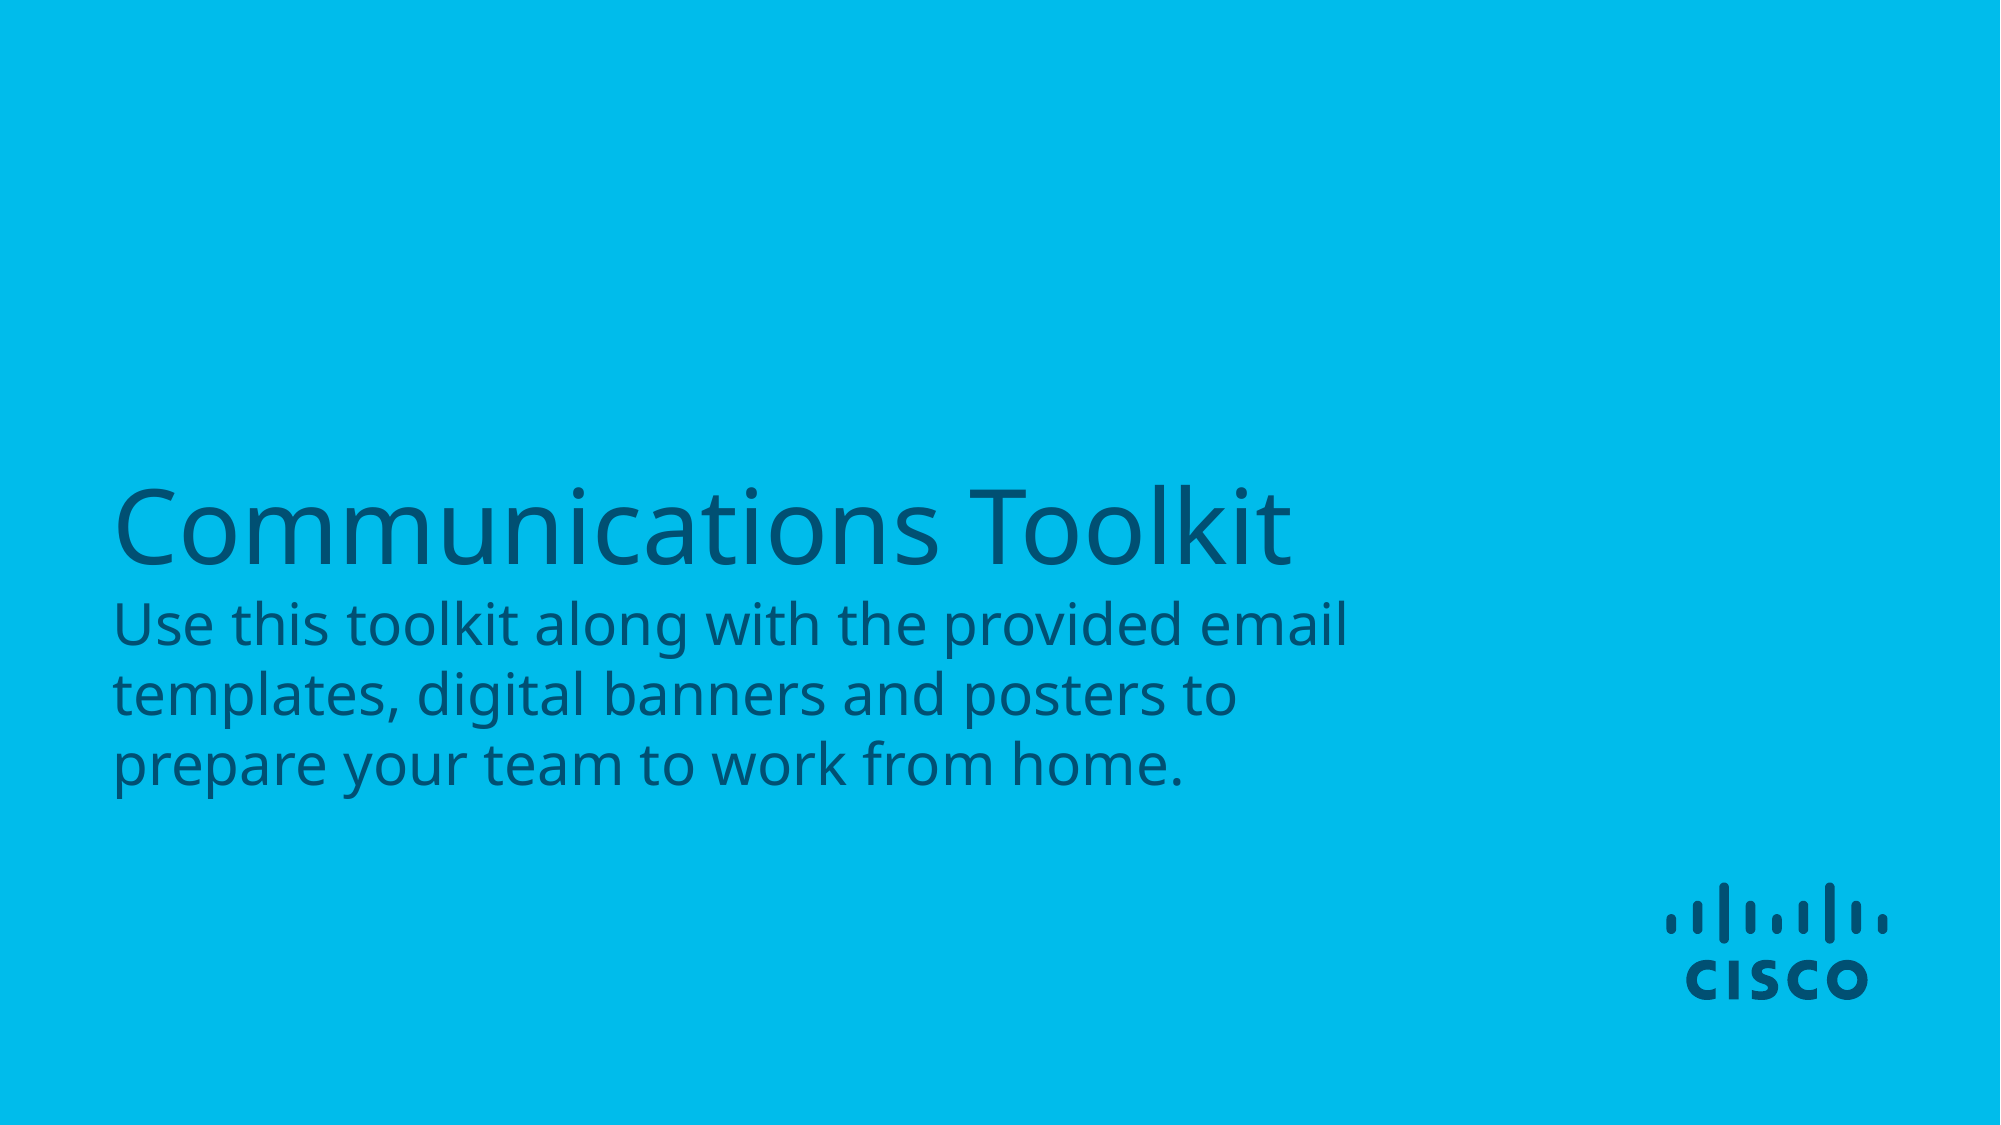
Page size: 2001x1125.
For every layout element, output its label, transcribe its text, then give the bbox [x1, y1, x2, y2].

text_box [1686, 959, 1716, 1000]
text_box [1798, 900, 1809, 934]
text_box Communications Toolkit Use this toolkit along with the provided email templates, digital banners and posters to prepare your team to work from home. [112, 474, 1359, 897]
text_box [1719, 882, 1729, 944]
text_box [1751, 959, 1779, 1000]
text_box [1851, 900, 1862, 934]
text_box [1826, 959, 1868, 1000]
text_box [1787, 959, 1817, 1000]
text_box [1745, 900, 1756, 934]
text_box [1877, 914, 1888, 934]
text_box [1692, 900, 1703, 934]
text_box [1666, 914, 1677, 934]
text_box [1825, 882, 1835, 944]
text_box [1772, 914, 1782, 934]
text_box [1728, 960, 1739, 1000]
